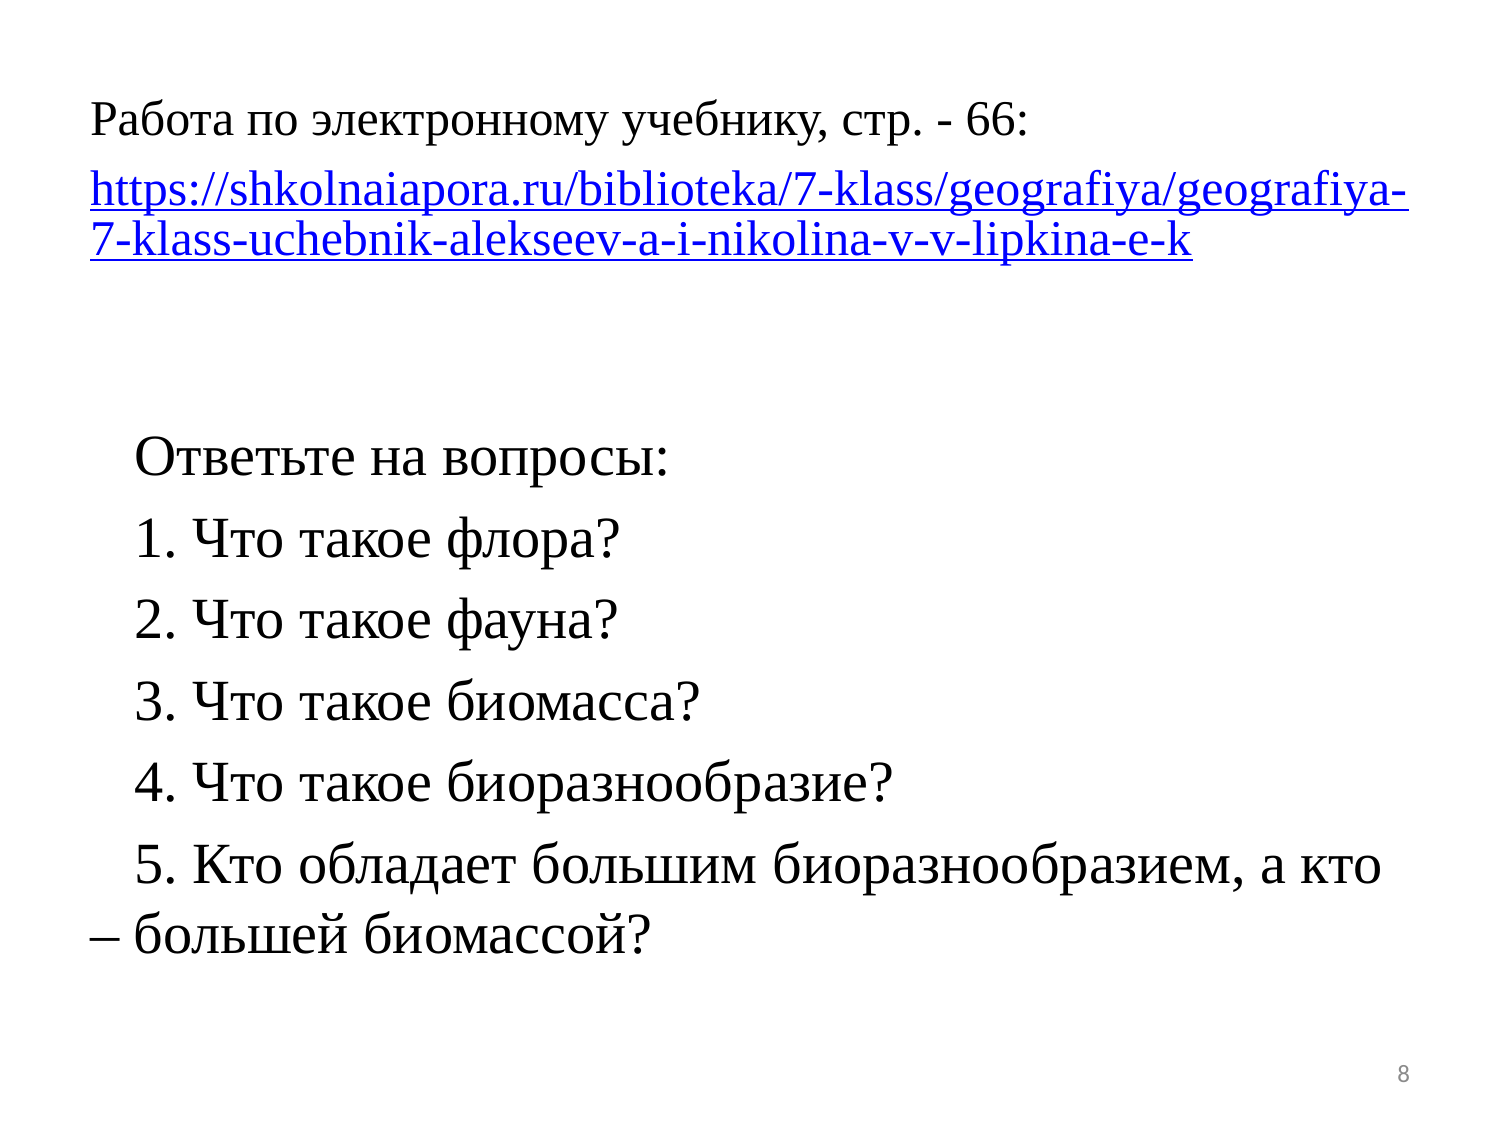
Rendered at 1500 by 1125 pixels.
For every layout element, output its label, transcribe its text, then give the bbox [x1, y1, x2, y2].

slide_number 8 [1074, 1042, 1425, 1103]
list Работа по электронному учебнику, стр. - 66: https://shkolnaiapora.ru/biblioteka/7-klass/geografiya/geografiya-7-klass-uchebnik-alekseev-a-i-nikolina-v-v-lipkina-e-k Ответьте на вопросы: 1. Что такое флора? 2. Что такое фауна? 3. Что такое биомасса? 4. Что такое биоразнообразие? 5. Кто обладает большим биоразнообразием, а кто – большей биомассой? [75, 78, 1425, 1005]
